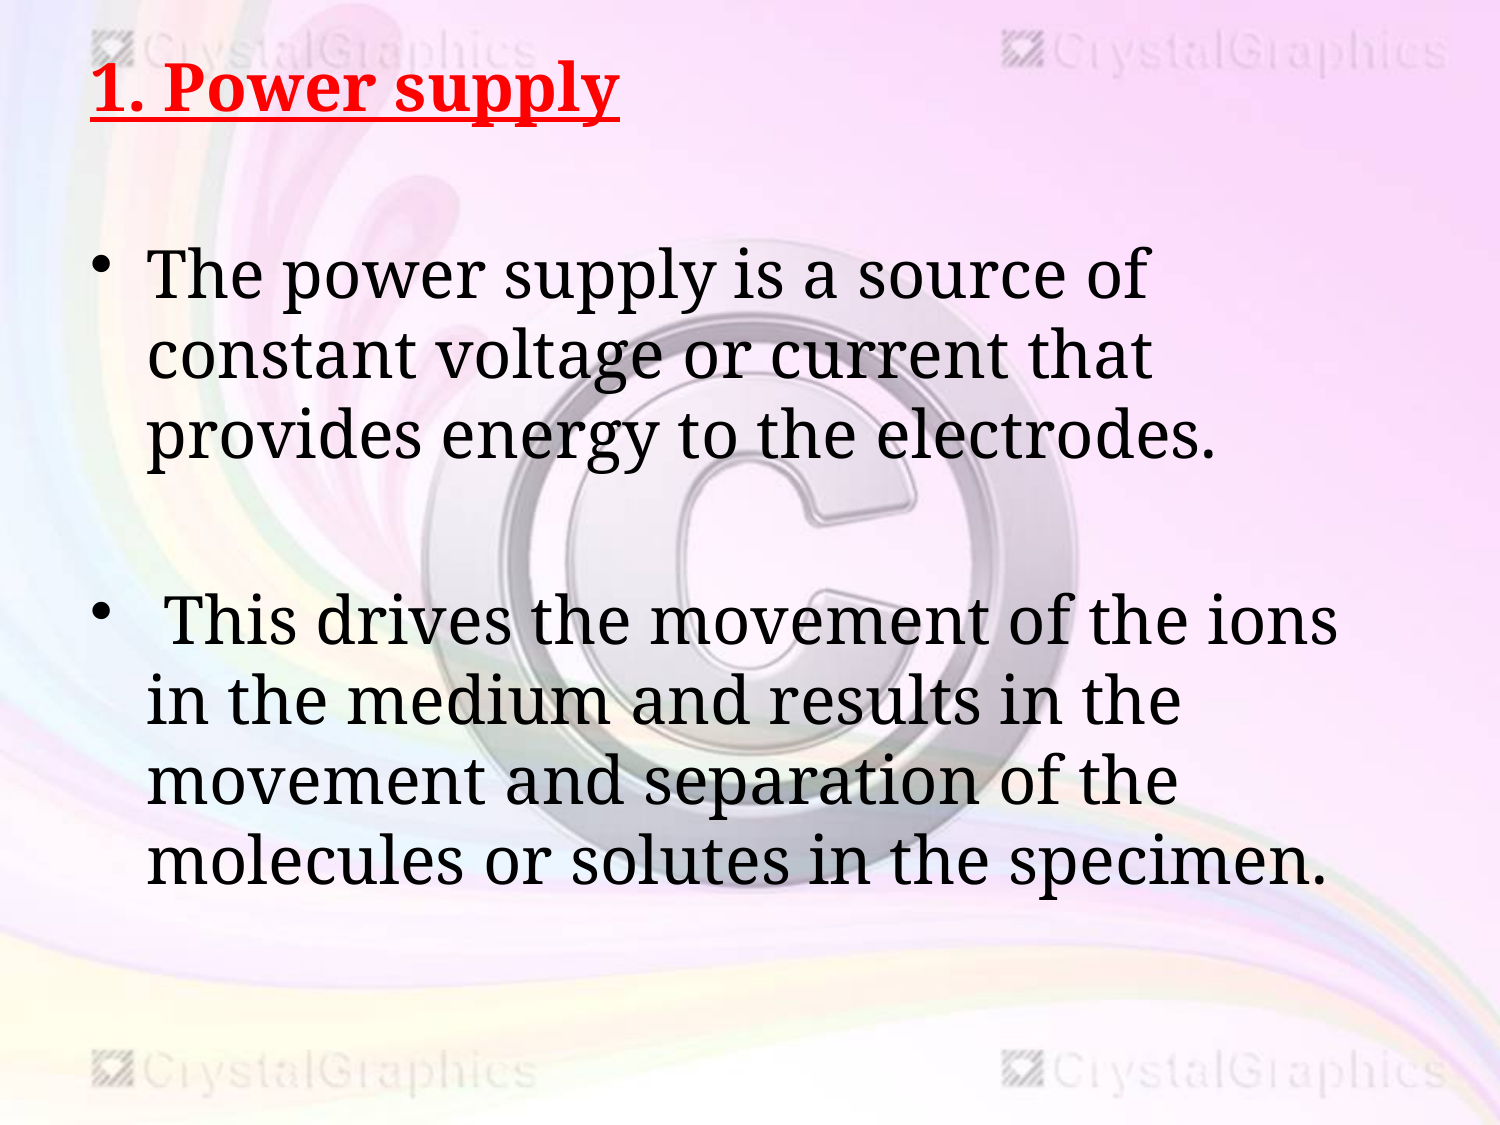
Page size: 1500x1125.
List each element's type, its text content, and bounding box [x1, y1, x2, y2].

picture [0, 0, 1500, 1125]
list 1. Power supply The power supply is a source of constant voltage or current that provides energy to the electrodes. This drives the movement of the ions in the medium and results in the movement and separation of the molecules or solutes in the specimen. [74, 37, 1426, 1006]
